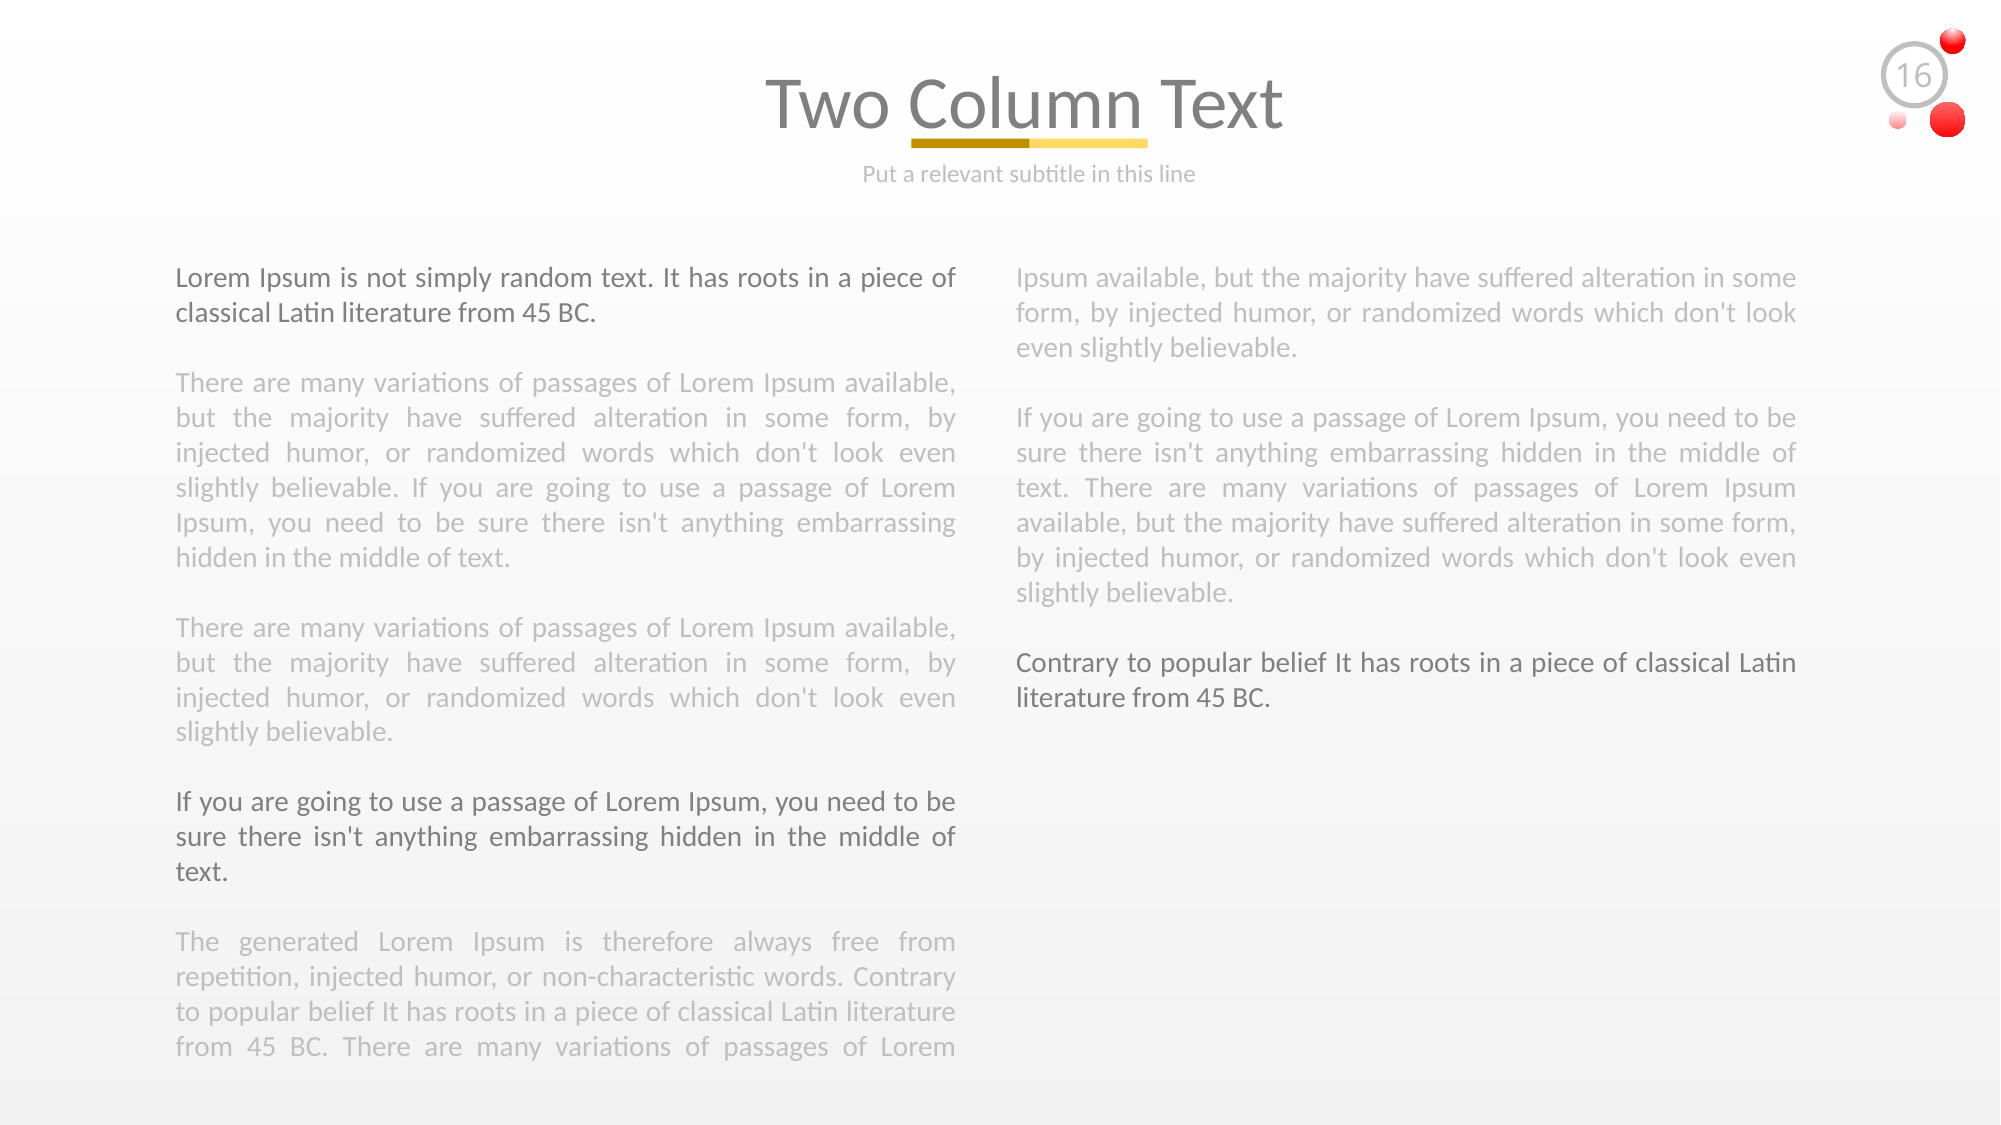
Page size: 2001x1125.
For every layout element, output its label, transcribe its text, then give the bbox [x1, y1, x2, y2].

text_box Two Column Text [597, 1, 1454, 152]
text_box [1876, 28, 1966, 138]
text_box Lorem Ipsum is not simply random text. It has roots in a piece of classical Latin literature from 45 BC. There are many variations of passages of Lorem Ipsum available, but the majority have suffered alteration in some form, by injected humor, or randomized words which don't look even slightly believable. If you are going to use a passage of Lorem Ipsum, you need to be sure there isn't anything embarrassing hidden in the middle of text. There are many variations of passages of Lorem Ipsum available, but the majority have suffered alteration in some form, by injected humor, or randomized words which don't look even slightly believable. If you are going to use a passage of Lorem Ipsum, you need to be sure there isn't anything embarrassing hidden in the middle of text. The generated Lorem Ipsum is therefore always free from repetition, injected humor, or non-characteristic words. Contrary to popular belief It has roots in a piece of classical Latin literature from 45 BC. There are many variations of passages of Lorem Ipsum available, but the majority have suffered alteration in some form, by injected humor, or randomized words which don't look even slightly believable. If you are going to use a passage of Lorem Ipsum, you need to be sure there isn't anything embarrassing hidden in the middle of text. There are many variations of passages of Lorem Ipsum available, but the majority have suffered alteration in some form, by injected humor, or randomized words which don't look even slightly believable. Contrary to popular belief It has roots in a piece of classical Latin literature from 45 BC. [160, 250, 1821, 1081]
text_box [911, 138, 1148, 149]
text_box Put a relevant subtitle in this line [792, 142, 1267, 202]
